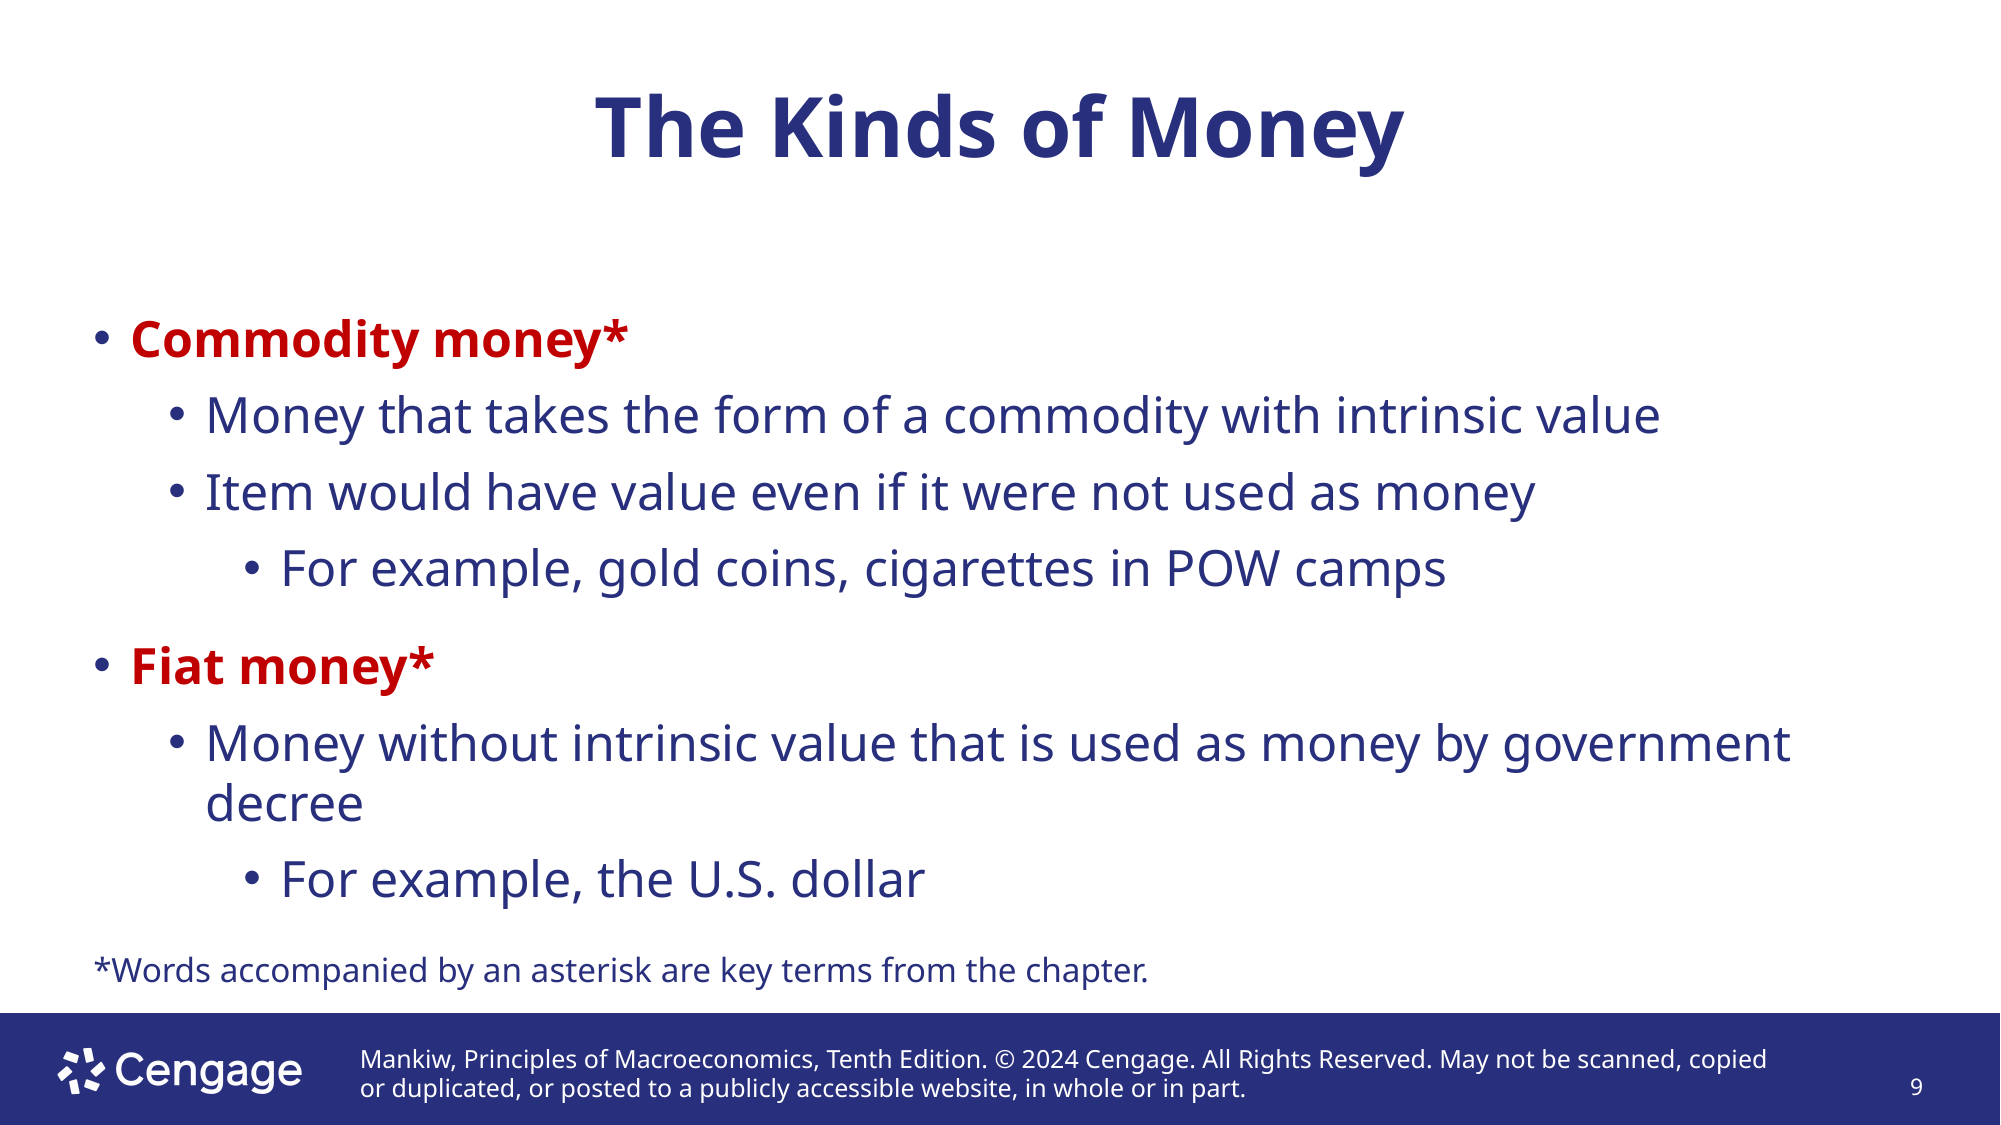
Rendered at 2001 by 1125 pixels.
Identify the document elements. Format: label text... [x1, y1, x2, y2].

picture [30, 1020, 329, 1122]
list Commodity money* Money that takes the form of a commodity with intrinsic value Item would have value even if it were not used as money For example, gold coins, cigarettes in POW camps Fiat money* Money without intrinsic value that is used as money by government decree For example, the U.S. dollar *Words accompanied by an asterisk are key terms from the chapter. [78, 299, 1923, 1014]
title The Kinds of Money [78, 77, 1923, 278]
